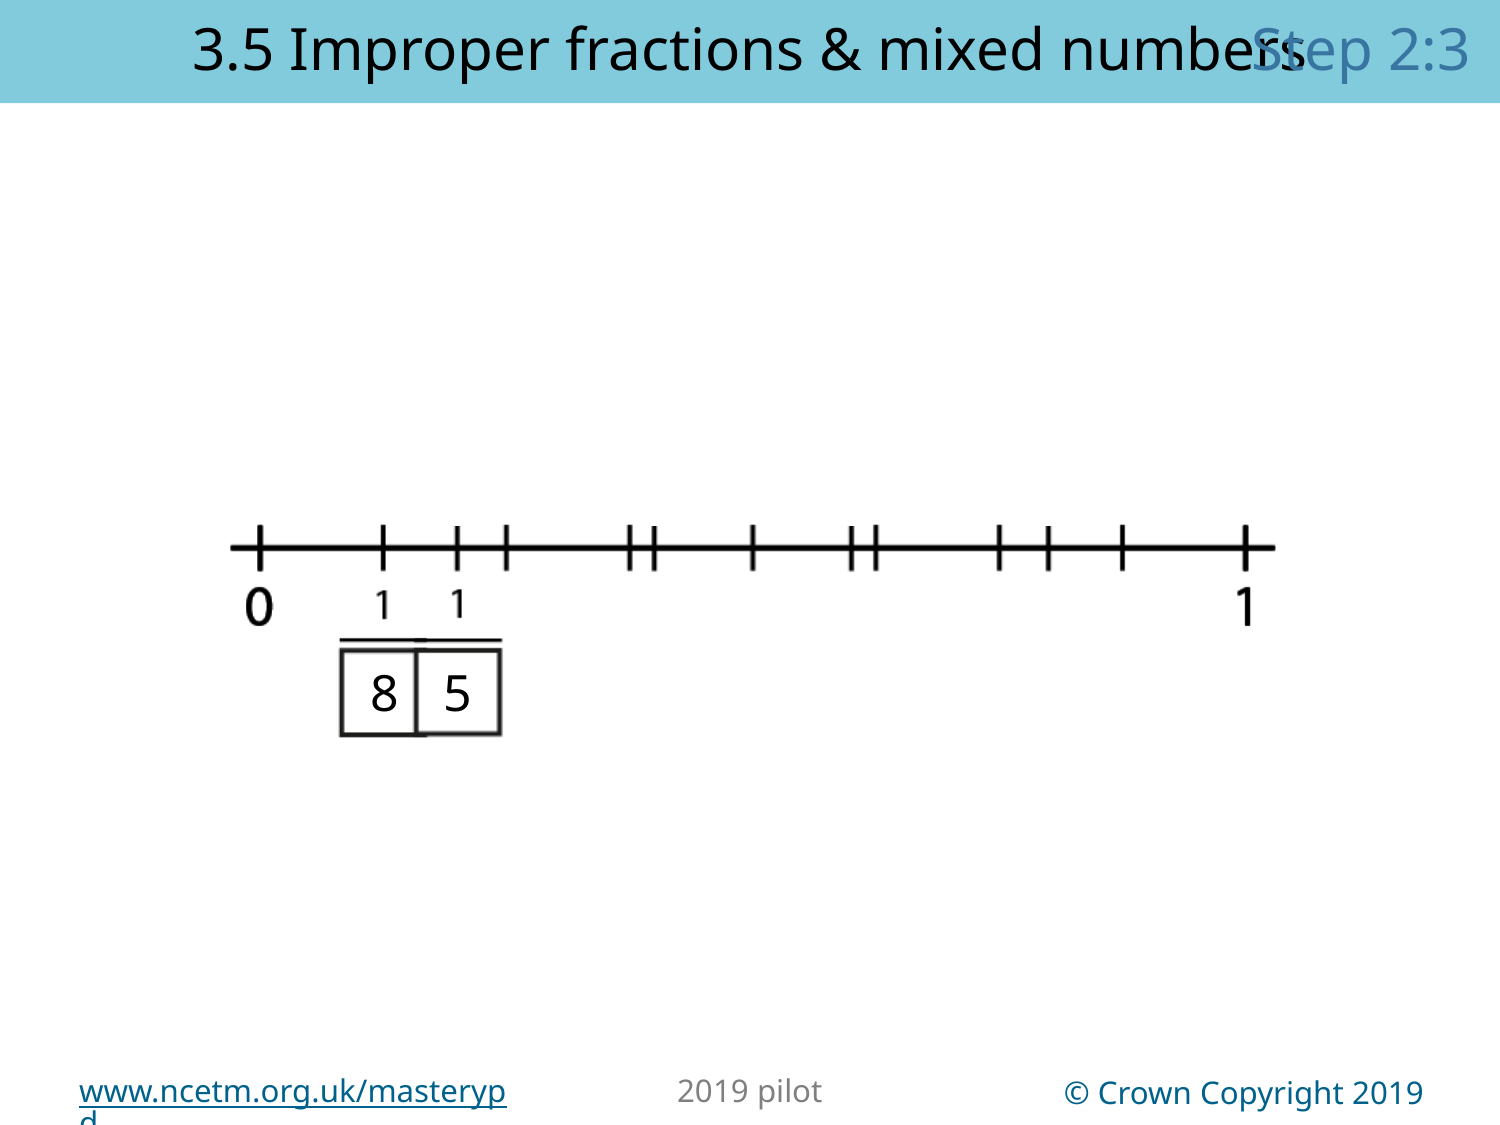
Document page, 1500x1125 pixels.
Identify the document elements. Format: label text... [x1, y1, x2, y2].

picture [101, 498, 1399, 779]
list Step 2:3 [0, 0, 1500, 104]
